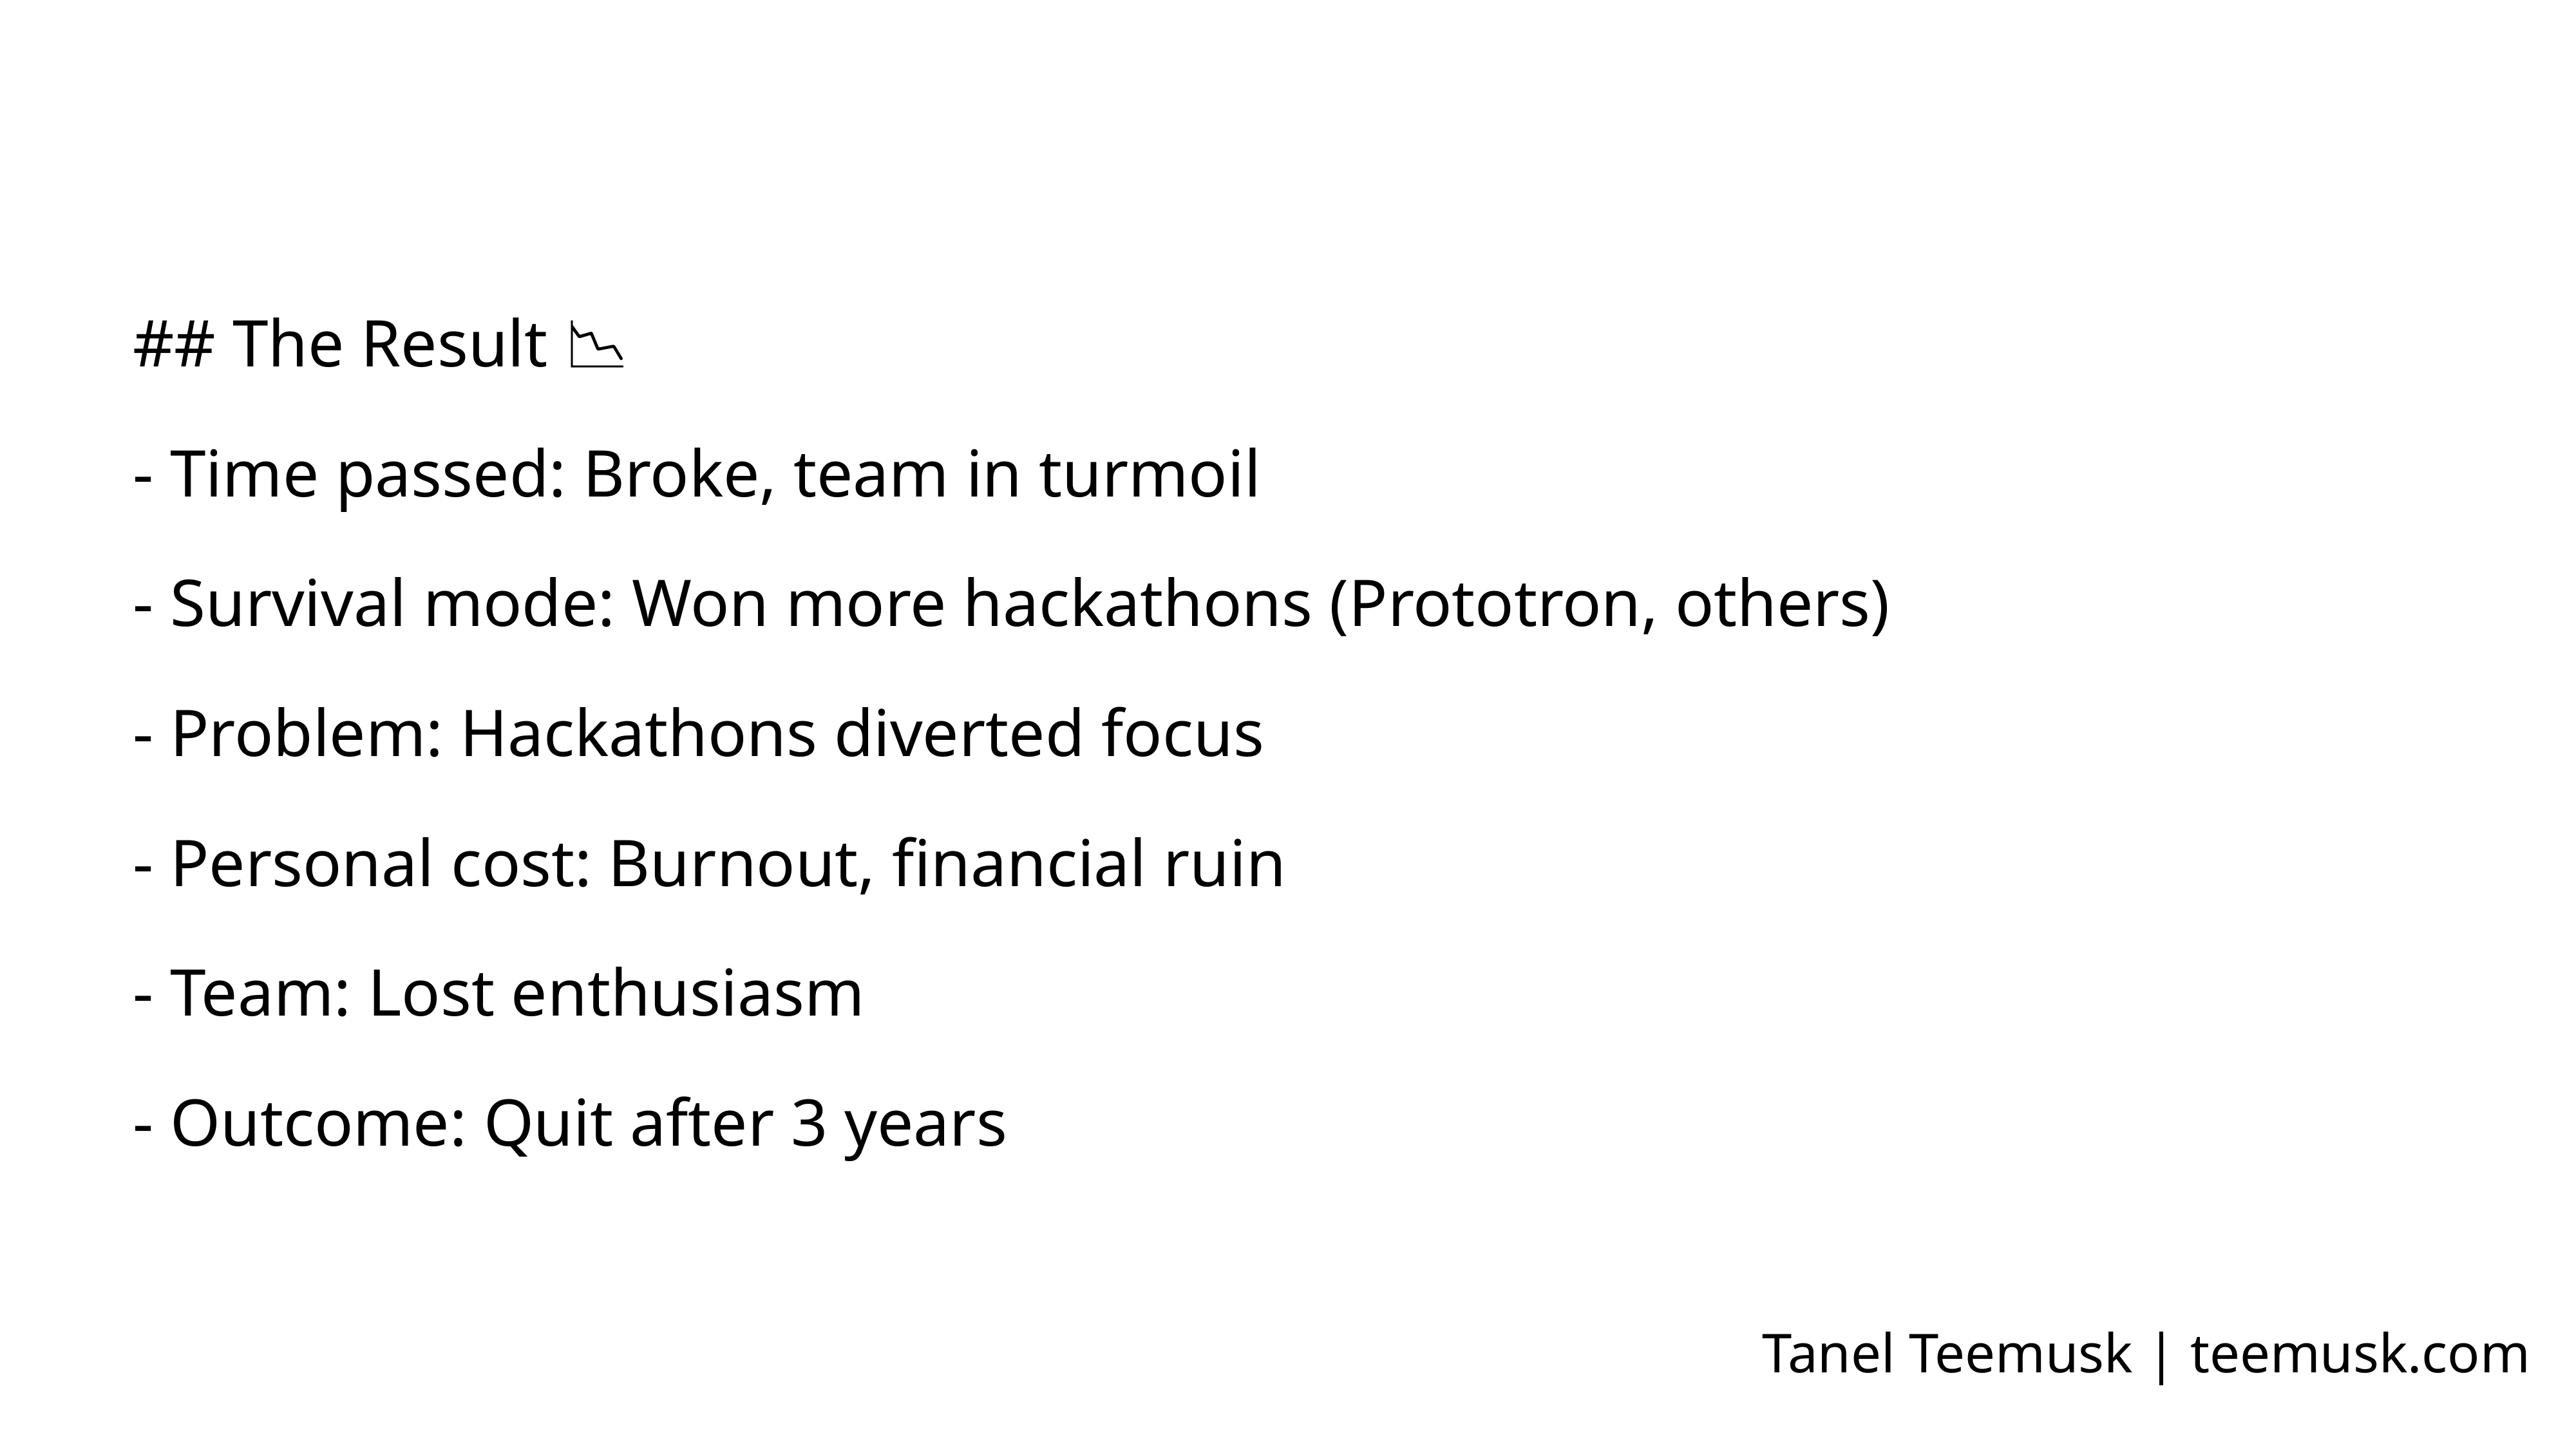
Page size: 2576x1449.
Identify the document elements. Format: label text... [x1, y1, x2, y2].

list ## The Result 📉 - Time passed: Broke, team in turmoil - Survival mode: Won more hackathons (Prototron, others) - Problem: Hackathons diverted focus - Personal cost: Burnout, financial ruin - Team: Lost enthusiasm - Outcome: Quit after 3 years [127, 149, 2449, 1321]
text_box Tanel Teemusk | teemusk.com [1756, 1320, 2537, 1390]
